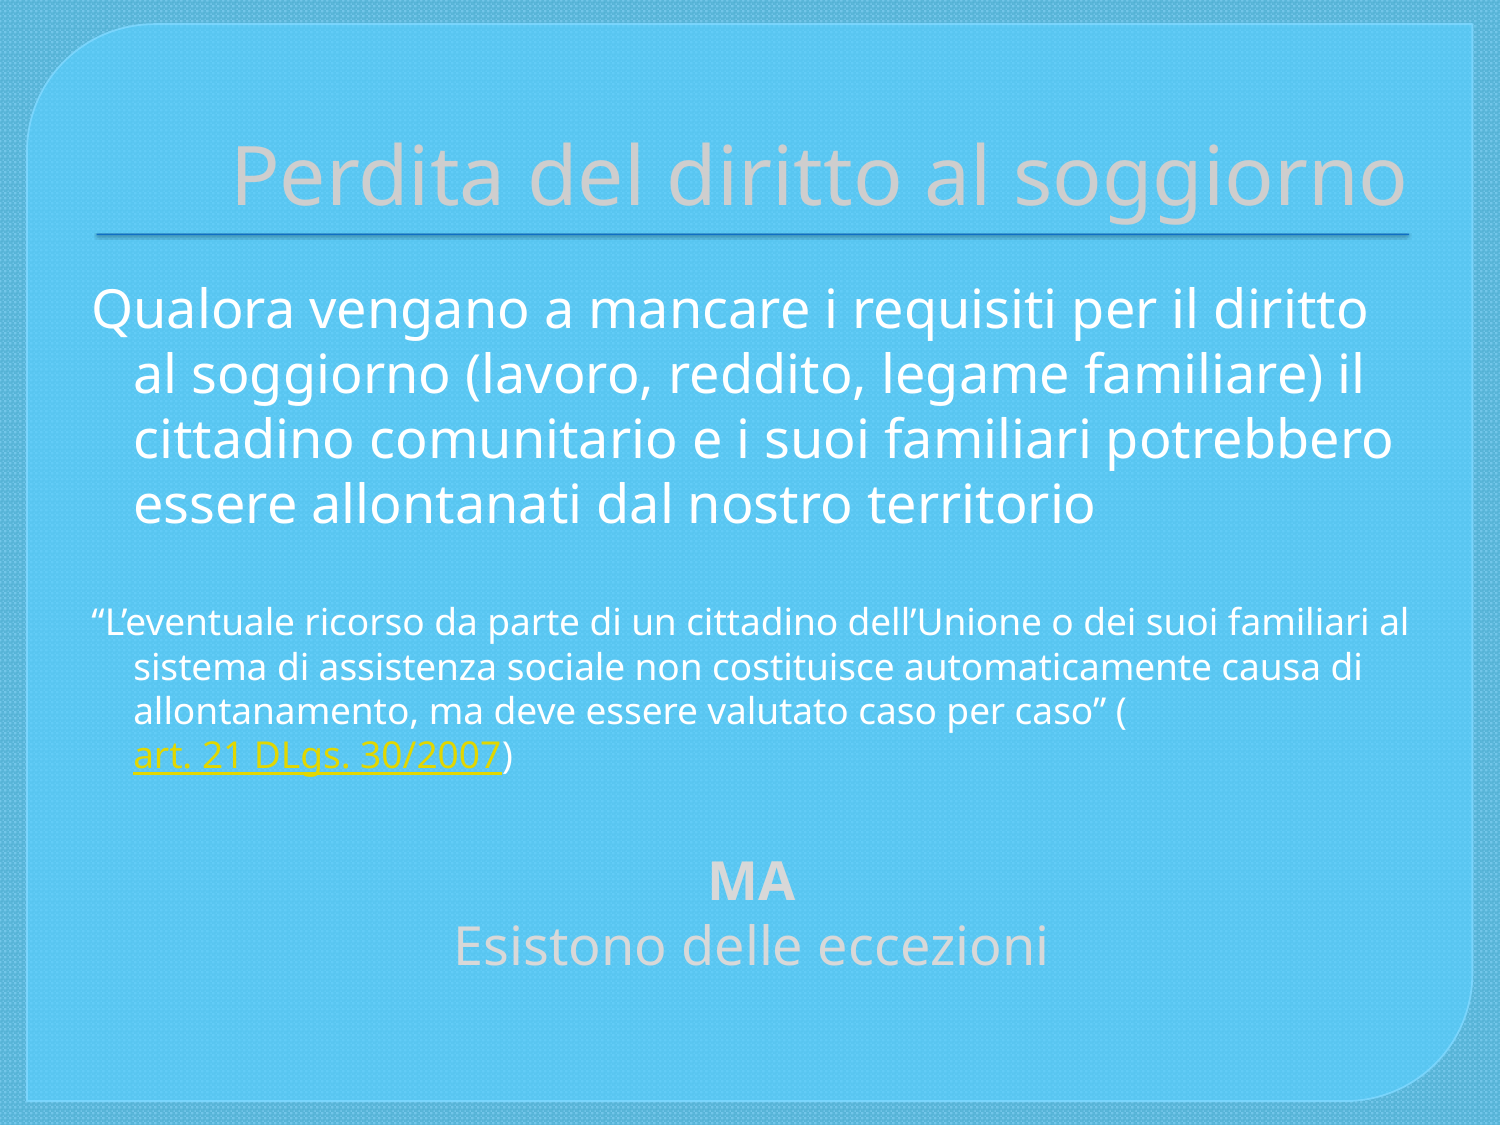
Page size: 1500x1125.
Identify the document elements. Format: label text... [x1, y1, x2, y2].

title Perdita del diritto al soggiorno [75, 41, 1425, 230]
text_box Qualora vengano a mancare i requisiti per il diritto al soggiorno (lavoro, reddito, legame familiare) il cittadino comunitario e i suoi familiari potrebbero essere allontanati dal nostro territorio “L’eventuale ricorso da parte di un cittadino dell’Unione o dei suoi familiari al sistema di assistenza sociale non costituisce automaticamente causa di allontanamento, ma deve essere valutato caso per caso” (art. 21 DLgs. 30/2007) MA Esistono delle eccezioni [76, 267, 1427, 1010]
